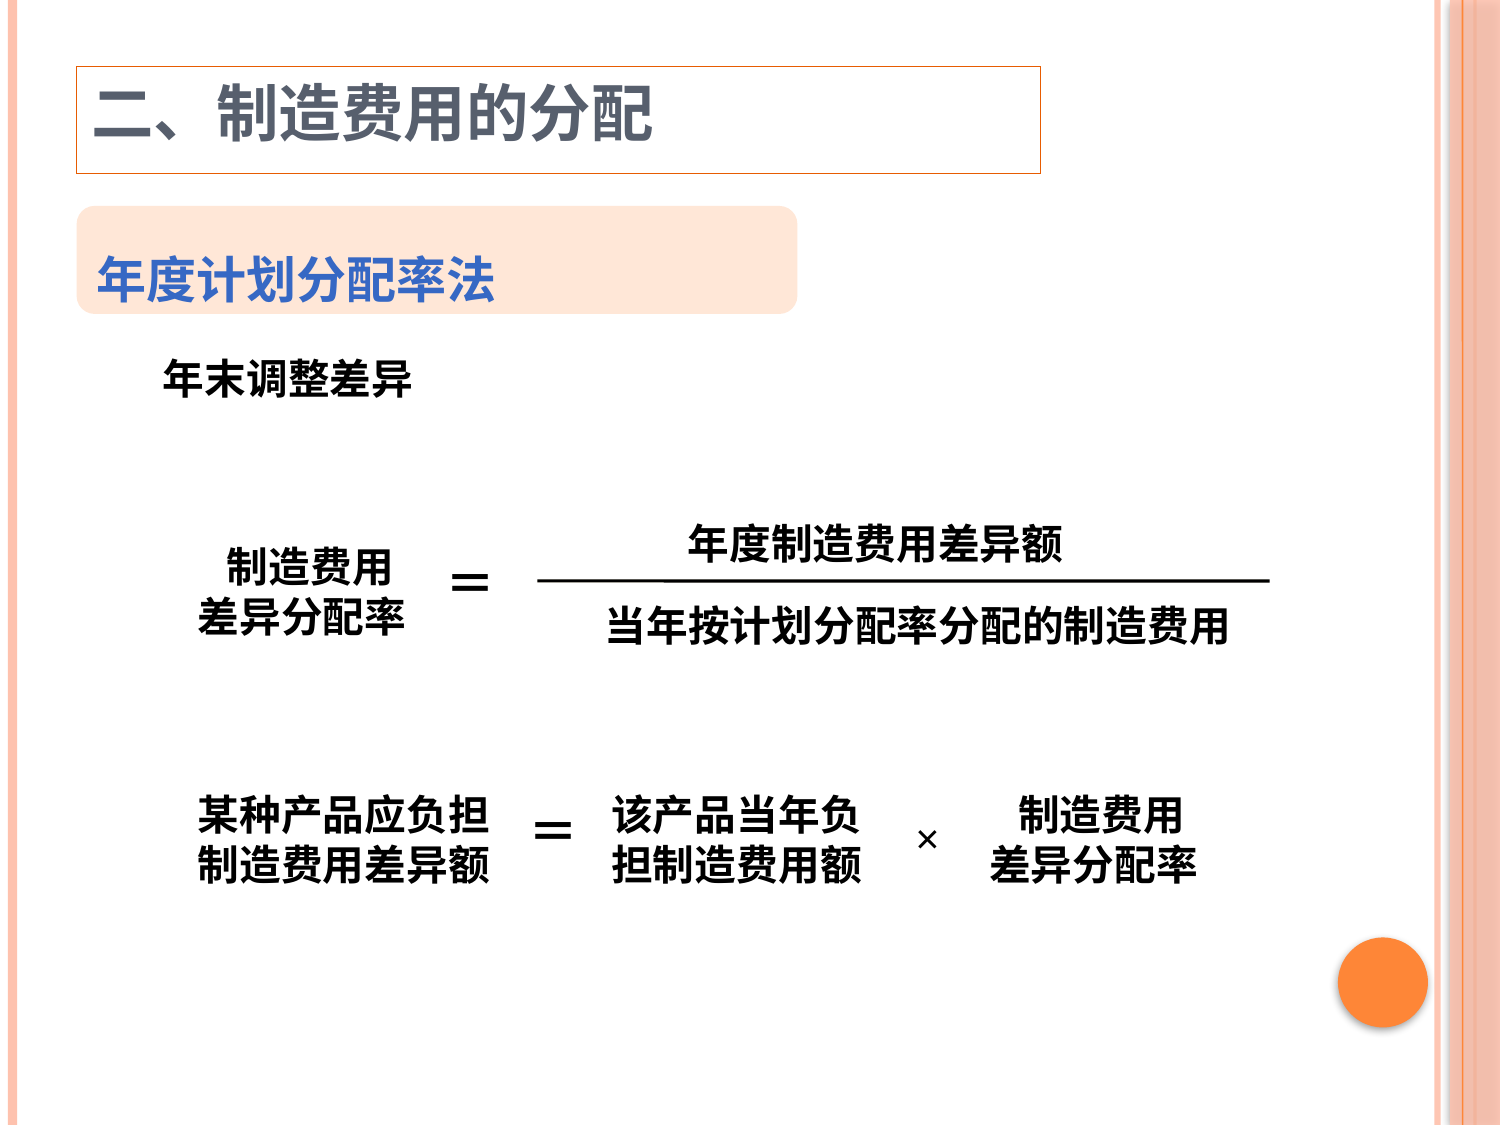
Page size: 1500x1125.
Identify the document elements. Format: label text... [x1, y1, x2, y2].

text_box 年度计划分配率法 [76, 205, 798, 314]
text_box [182, 509, 1271, 659]
text_box 二、制造费用的分配 [76, 66, 1041, 174]
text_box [182, 781, 1224, 898]
text_box 年末调整差异 [148, 345, 526, 411]
